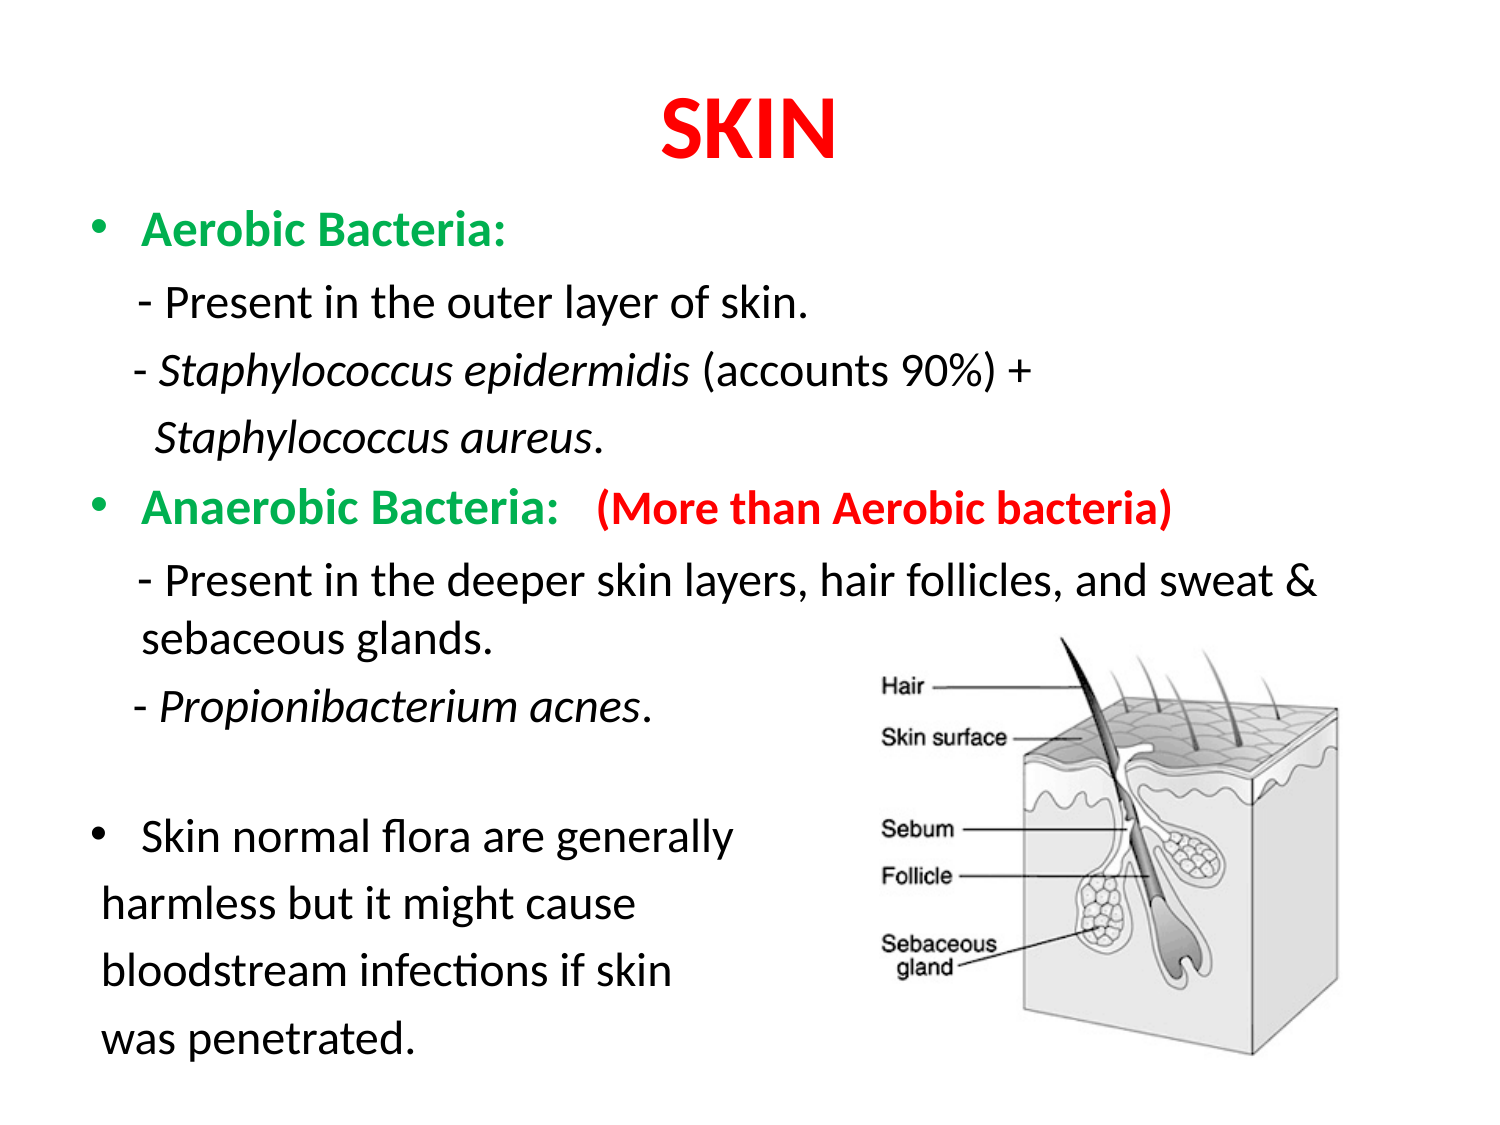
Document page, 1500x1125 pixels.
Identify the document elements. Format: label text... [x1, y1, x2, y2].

list Aerobic Bacteria: - Present in the outer layer of skin. - Staphylococcus epidermidis (accounts 90%) + Staphylococcus aureus. Anaerobic Bacteria: (More than Aerobic bacteria) - Present in the deeper skin layers, hair follicles, and sweat & sebaceous glands. - Propionibacterium acnes. Skin normal flora are generally harmless but it might cause bloodstream infections if skin was penetrated. [75, 187, 1425, 1079]
title SKIN [75, 45, 1425, 187]
picture [879, 633, 1349, 1067]
